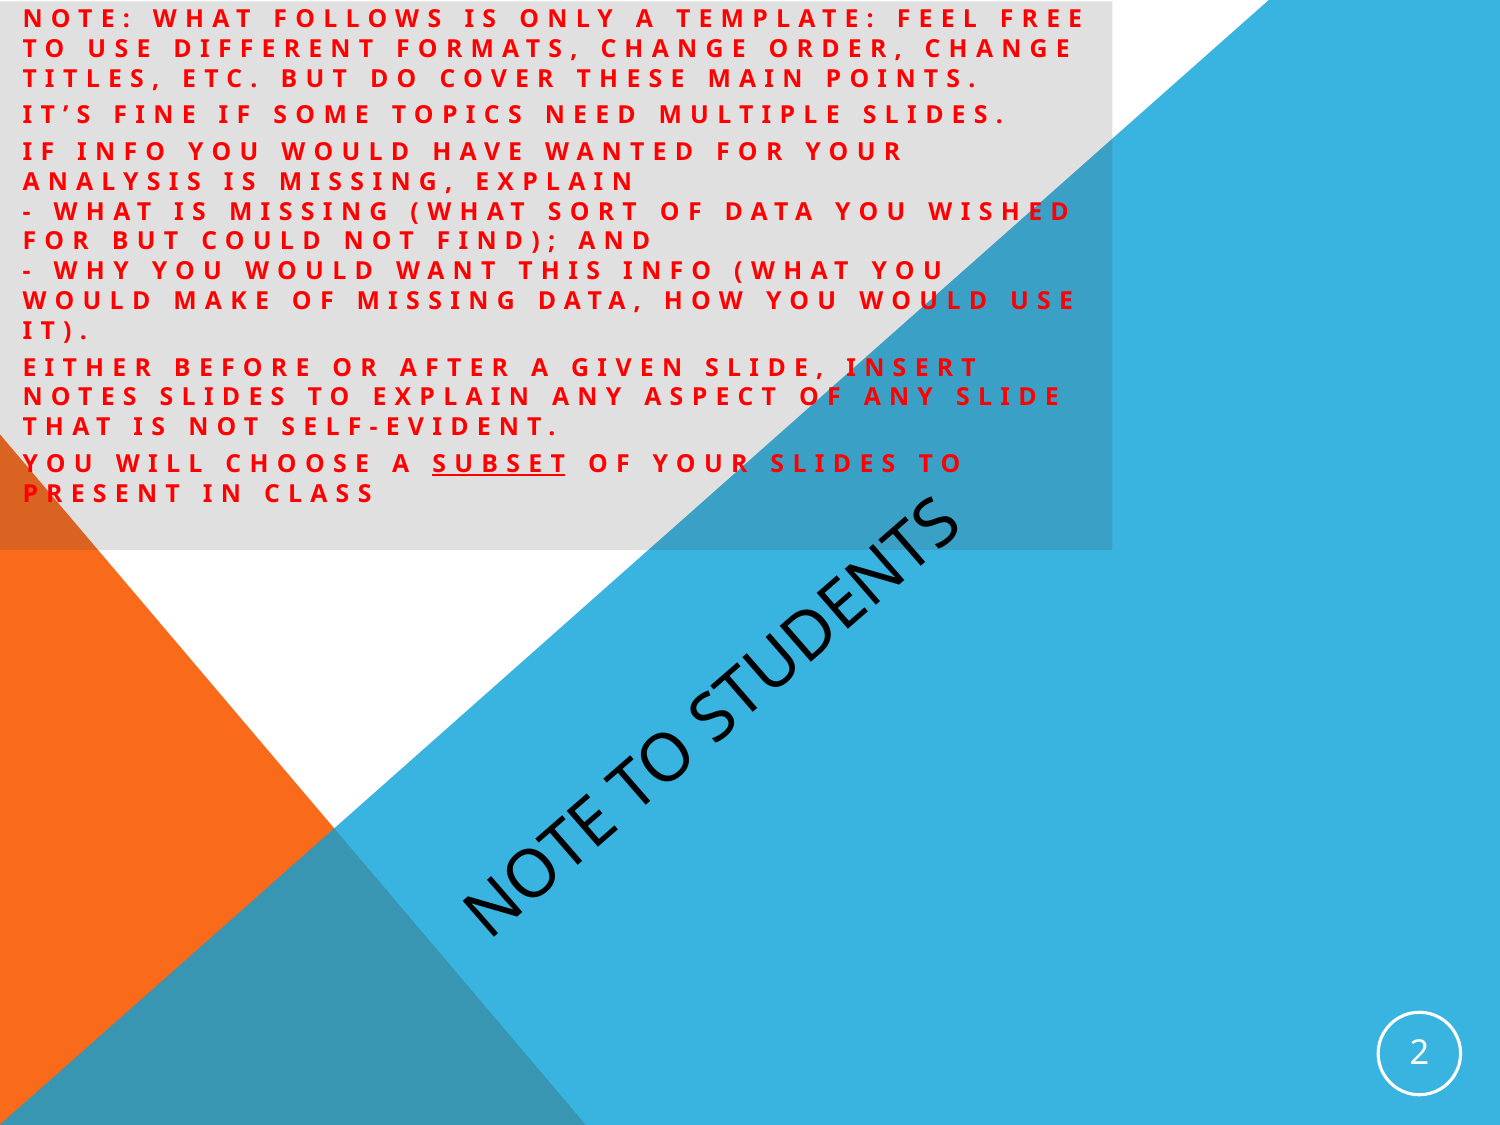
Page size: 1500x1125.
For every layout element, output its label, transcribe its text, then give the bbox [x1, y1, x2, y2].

subtitle NOTE: what follows IS ONLY A TEMPLATE: FEEL FREE TO USE DIFFERENT FORMATs, change order, change titles, etc. But do cover these main points. it’s fine if Some topics need multiple slides. If info you would have wanted for your analysis is missing, explain - what is missing (what sort of data you wished for but could not find); and - why you would want this info (what you would make of missing data, how you would use it). either before or after a given slide, insert notes slides to explain any aspect of any slide that is not self-evident. YOu will choose a subset of your slides to present in class [0, 1, 1113, 550]
slide_number 2 [1376, 1010, 1463, 1097]
title note to students [433, 292, 1188, 963]
